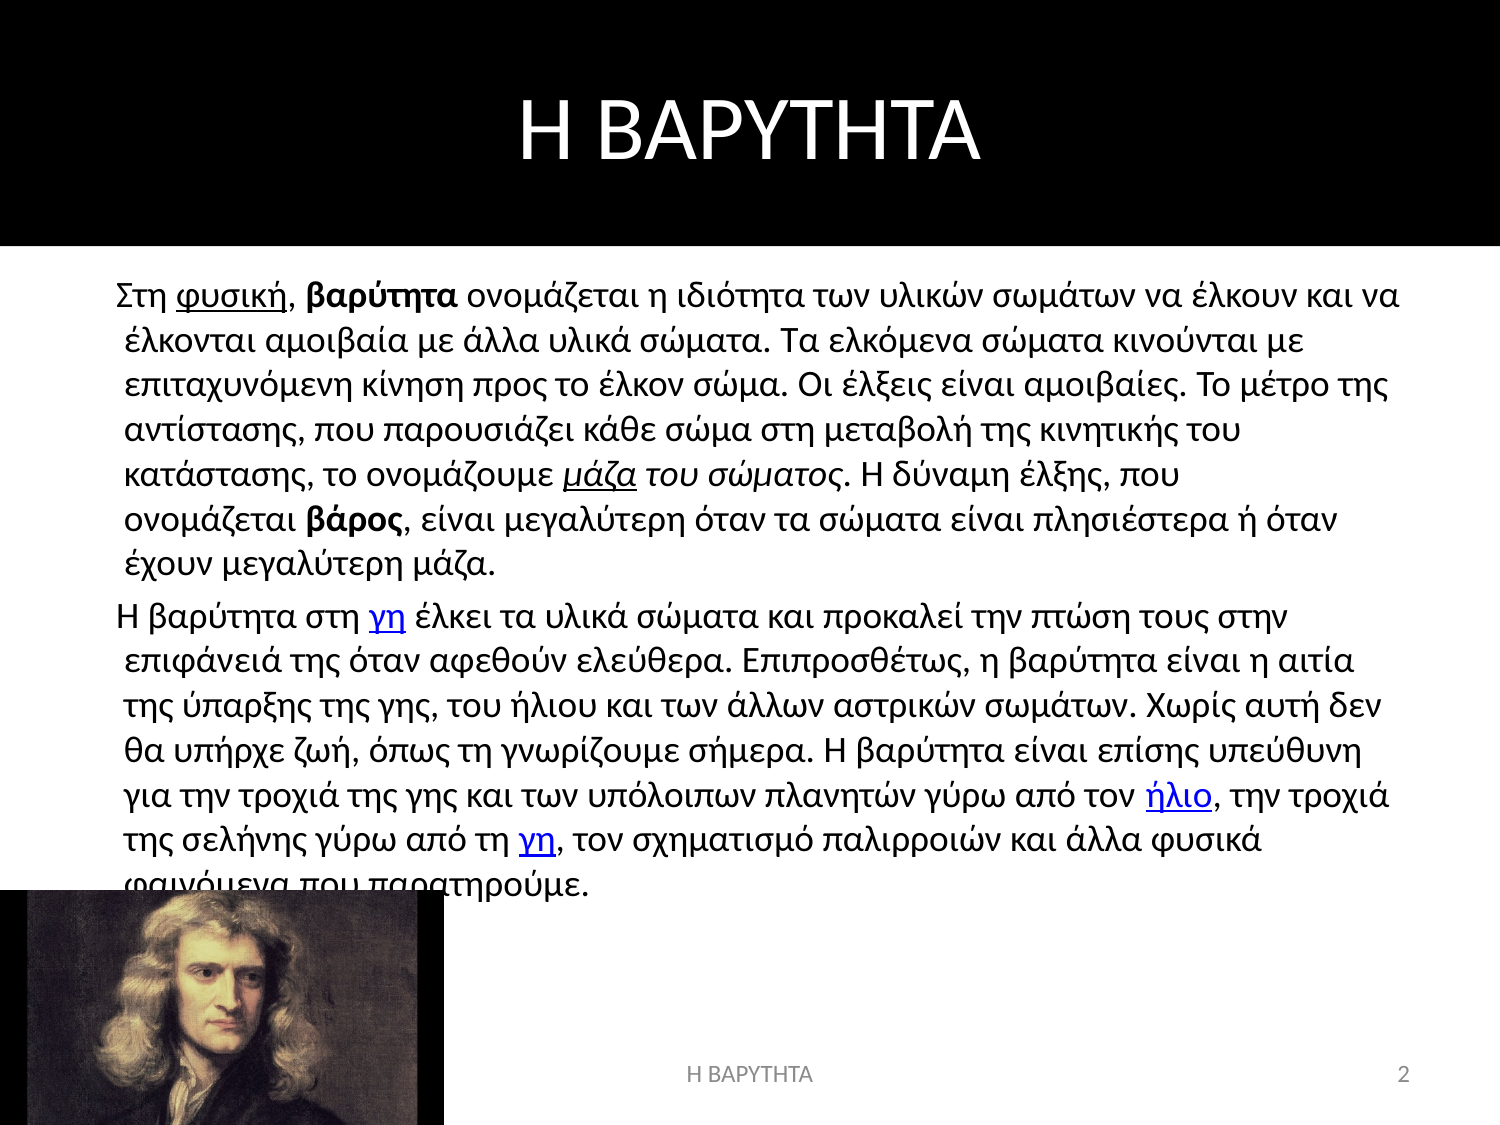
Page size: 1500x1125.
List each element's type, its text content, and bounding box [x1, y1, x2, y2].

footer Η ΒΑΡΥΤΗΤΑ [512, 1042, 988, 1103]
slide_number 2 [1074, 1042, 1425, 1103]
title Η ΒΑΡΥΤΗΤΑ [0, 0, 1500, 247]
list Στη φυσική, βαρύτητα ονομάζεται η ιδιότητα των υλικών σωμάτων να έλκουν και να έλκονται αμοιβαία με άλλα υλικά σώματα. Τα ελκόμενα σώματα κινούνται με επιταχυνόμενη κίνηση προς το έλκον σώμα. Οι έλξεις είναι αμοιβαίες. Το μέτρο της αντίστασης, που παρουσιάζει κάθε σώμα στη μεταβολή της κινητικής του κατάστασης, το ονομάζουμε μάζα του σώματος. Η δύναμη έλξης, που ονομάζεται βάρος, είναι μεγαλύτερη όταν τα σώματα είναι πλησιέστερα ή όταν έχουν μεγαλύτερη μάζα. Η βαρύτητα στη γη έλκει τα υλικά σώματα και προκαλεί την πτώση τους στην επιφάνειά της όταν αφεθούν ελεύθερα. Επιπροσθέτως, η βαρύτητα είναι η αιτία της ύπαρξης της γης, του ήλιου και των άλλων αστρικών σωμάτων. Χωρίς αυτή δεν θα υπήρχε ζωή, όπως τη γνωρίζουμε σήμερα. Η βαρύτητα είναι επίσης υπεύθυνη για την τροχιά της γης και των υπόλοιπων πλανητών γύρω από τον ήλιο, την τροχιά της σελήνης γύρω από τη γη, τον σχηματισμό παλιρροιών και άλλα φυσικά φαινόμενα που παρατηρούμε. [58, 262, 1425, 914]
picture [0, 890, 445, 1125]
